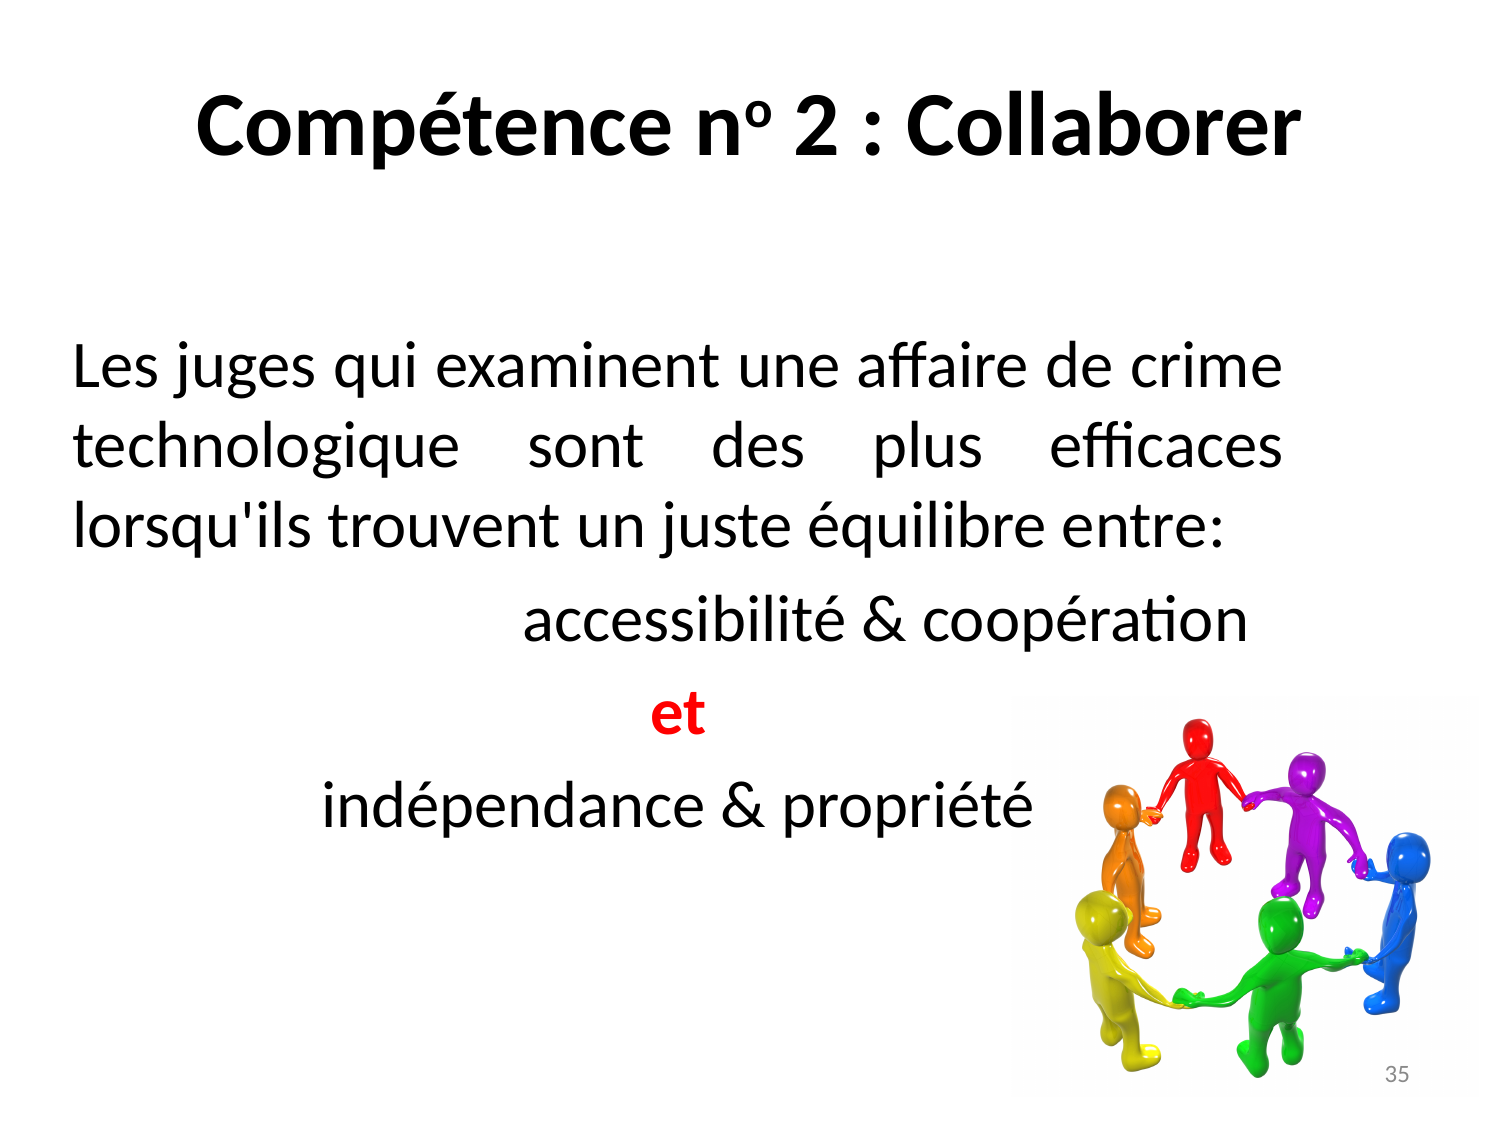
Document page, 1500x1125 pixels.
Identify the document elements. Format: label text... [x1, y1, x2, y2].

title Compétence no 2 : Collaborer [75, 24, 1425, 213]
picture [1011, 696, 1479, 1097]
text_box Les juges qui examinent une affaire de crime technologique sont des plus efficaces lorsqu'ils trouvent un juste équilibre entre: accessibilité & coopération et indépendance & propriété [57, 220, 1300, 1097]
